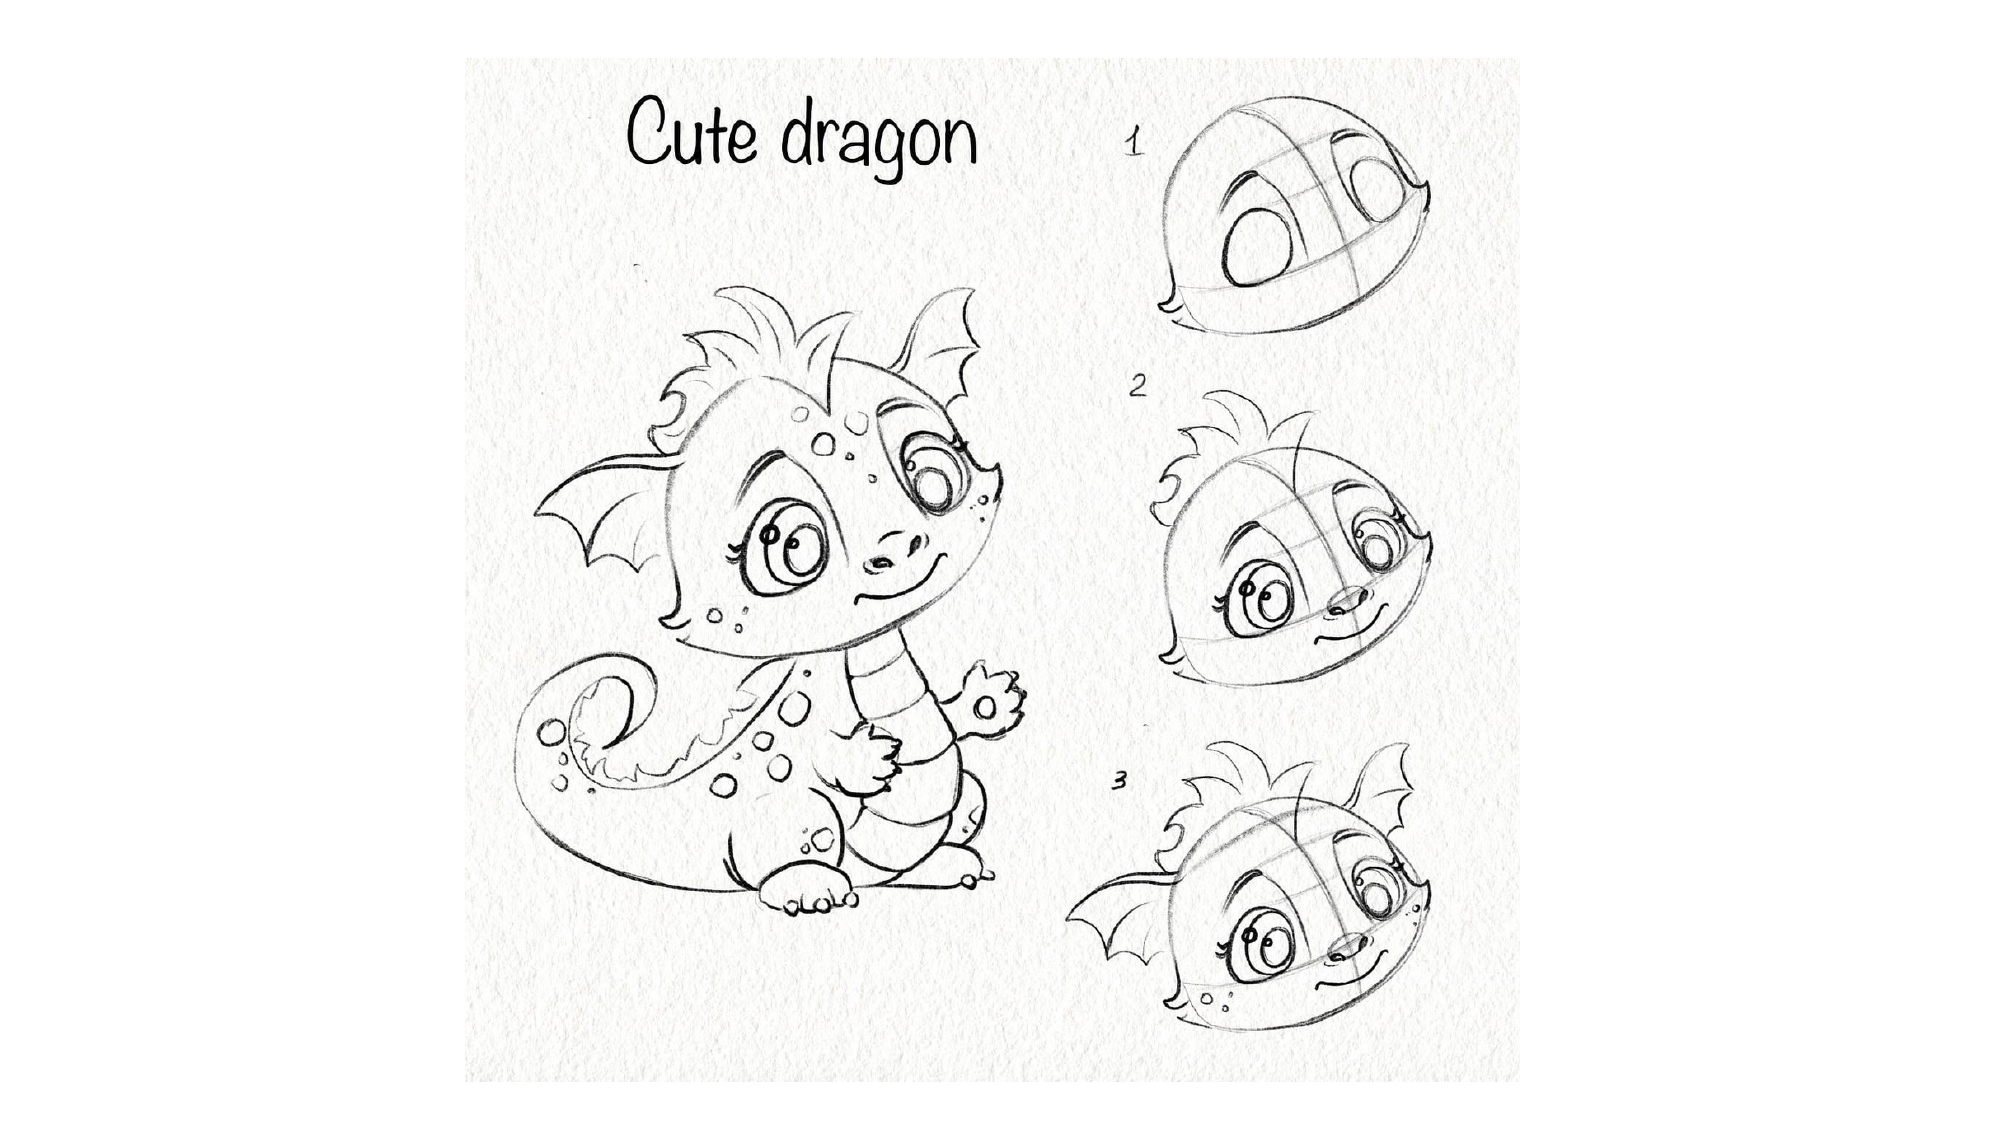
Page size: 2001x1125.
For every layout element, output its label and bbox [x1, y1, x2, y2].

picture [465, 58, 1520, 1082]
